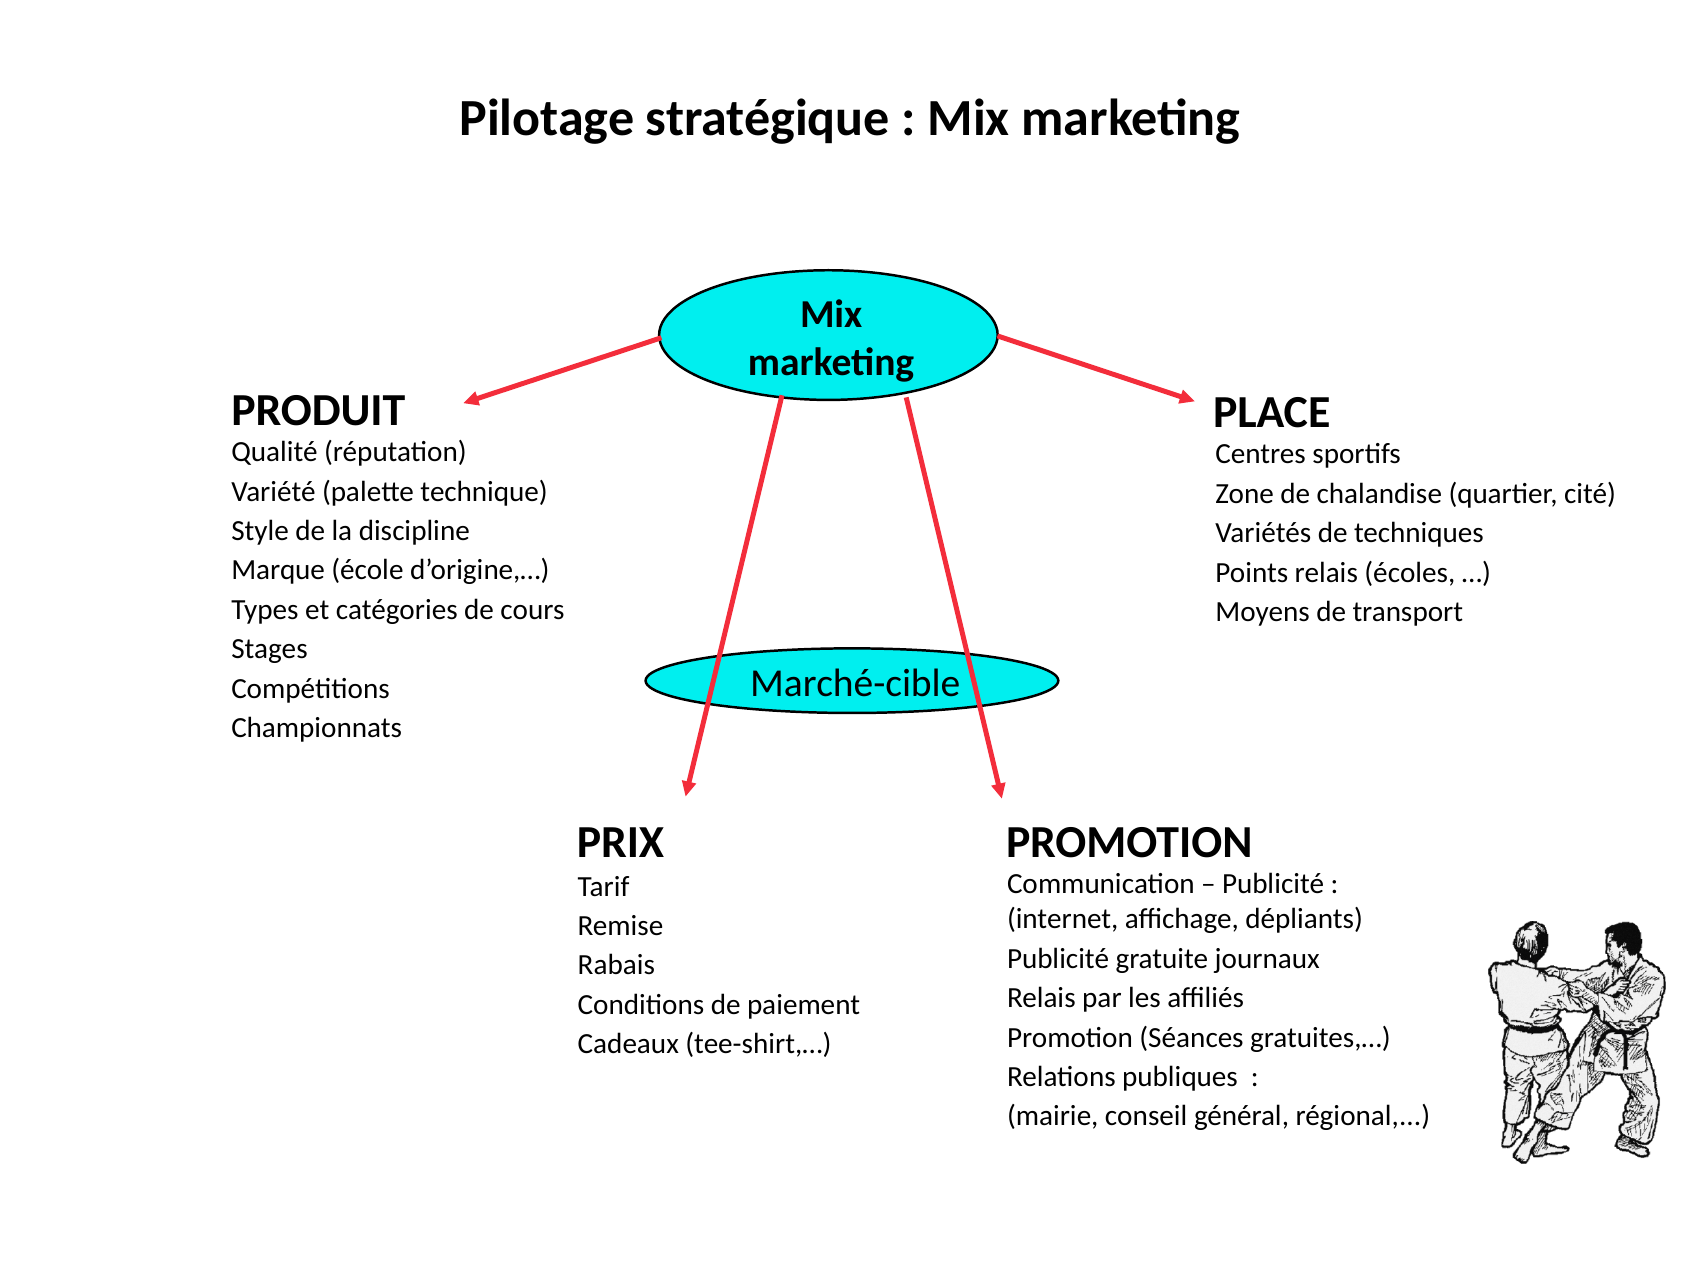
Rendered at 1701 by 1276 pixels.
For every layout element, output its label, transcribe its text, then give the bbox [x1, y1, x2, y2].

text_box PRODUIT [231, 379, 429, 432]
text_box PROMOTION [1006, 812, 1284, 868]
text_box Pilotage stratégique : Mix marketing [0, 83, 1701, 161]
text_box Tarif Remise Rabais Conditions de paiement Cadeaux (tee-shirt,…) [577, 866, 856, 1055]
text_box Qualité (réputation) Variété (palette technique) Style de la discipline Marque (école d’origine,…) Types et catégories de cours Stages Compétitions Championnats [231, 432, 547, 775]
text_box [658, 269, 998, 401]
text_box [682, 723, 704, 797]
text_box Centres sportifs Zone de chalandise (quartier, cité) Variétés de techniques Points relais (écoles, …) Moyens de transport [1215, 434, 1642, 638]
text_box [645, 648, 1059, 714]
text_box [463, 340, 653, 406]
text_box [1003, 337, 1195, 404]
text_box PLACE [1213, 381, 1347, 438]
text_box [983, 723, 1005, 799]
text_box PRIX [576, 811, 674, 868]
text_box Communication – Publicité : (internet, affichage, dépliants) Publicité gratuite journaux Relais par les affiliés Promotion (Séances gratuites,…) Relations publiques : (mairie, conseil général, régional,...) [1007, 864, 1430, 1092]
picture [1487, 920, 1666, 1165]
